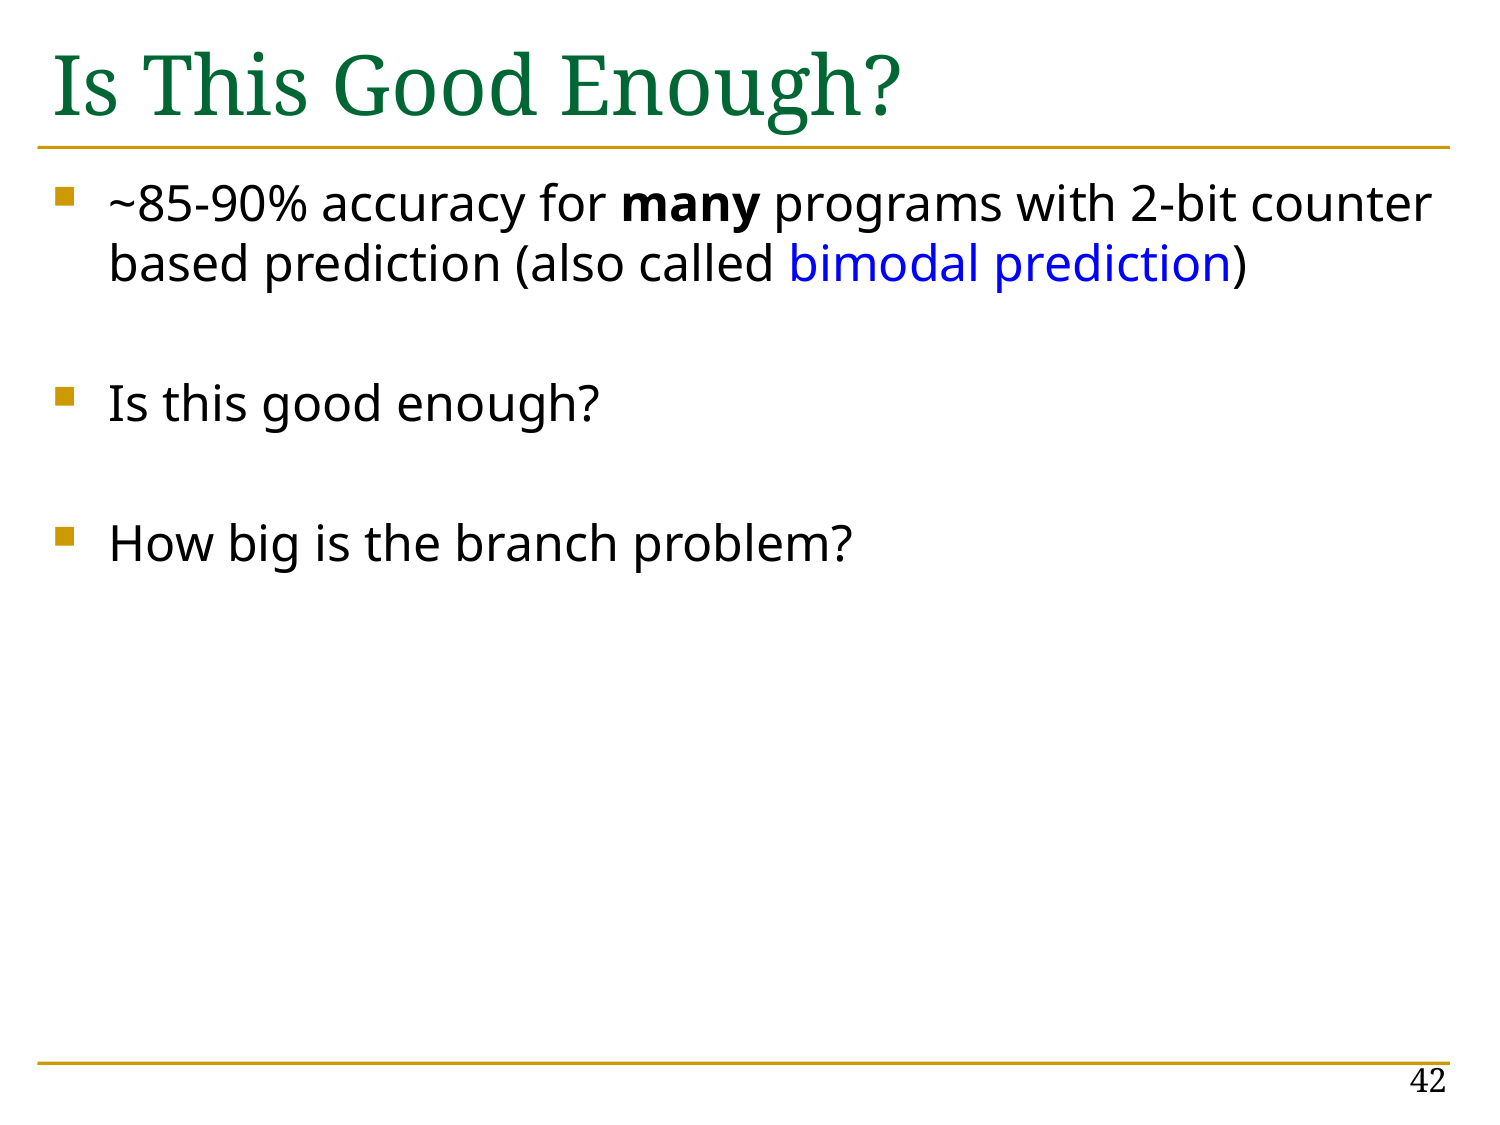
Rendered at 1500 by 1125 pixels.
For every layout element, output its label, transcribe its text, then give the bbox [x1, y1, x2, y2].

title Is This Good Enough? [37, 24, 1450, 163]
list ~85-90% accuracy for many programs with 2-bit counter based prediction (also called bimodal prediction) Is this good enough? How big is the branch problem? [37, 163, 1450, 1016]
slide_number 42 [1111, 1036, 1462, 1112]
